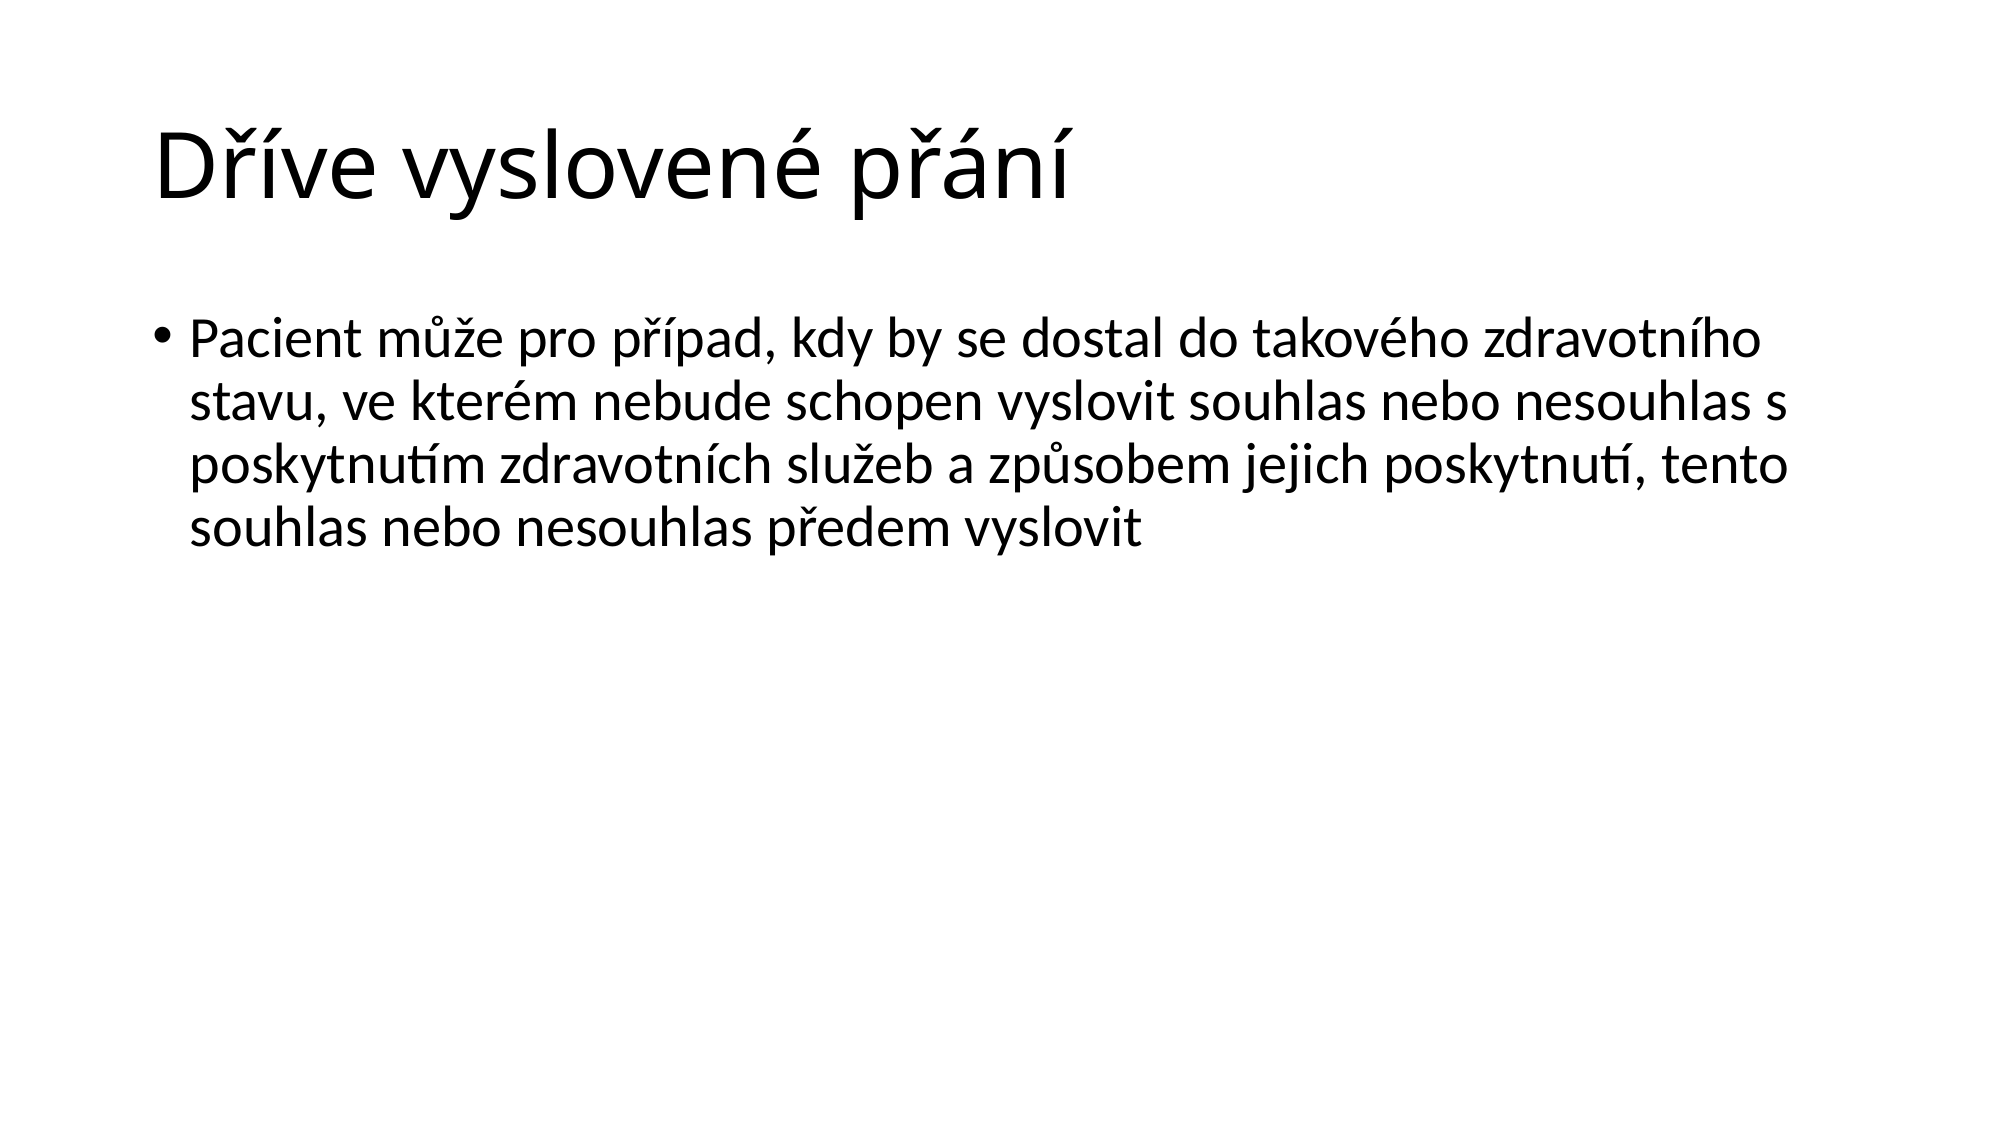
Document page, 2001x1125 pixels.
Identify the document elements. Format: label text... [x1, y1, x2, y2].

title Dříve vyslovené přání [137, 59, 1863, 278]
list Pacient může pro případ, kdy by se dostal do takového zdravotního stavu, ve kterém nebude schopen vyslovit souhlas nebo nesouhlas s poskytnutím zdravotních služeb a způsobem jejich poskytnutí, tento souhlas nebo nesouhlas předem vyslovit [137, 299, 1863, 1014]
